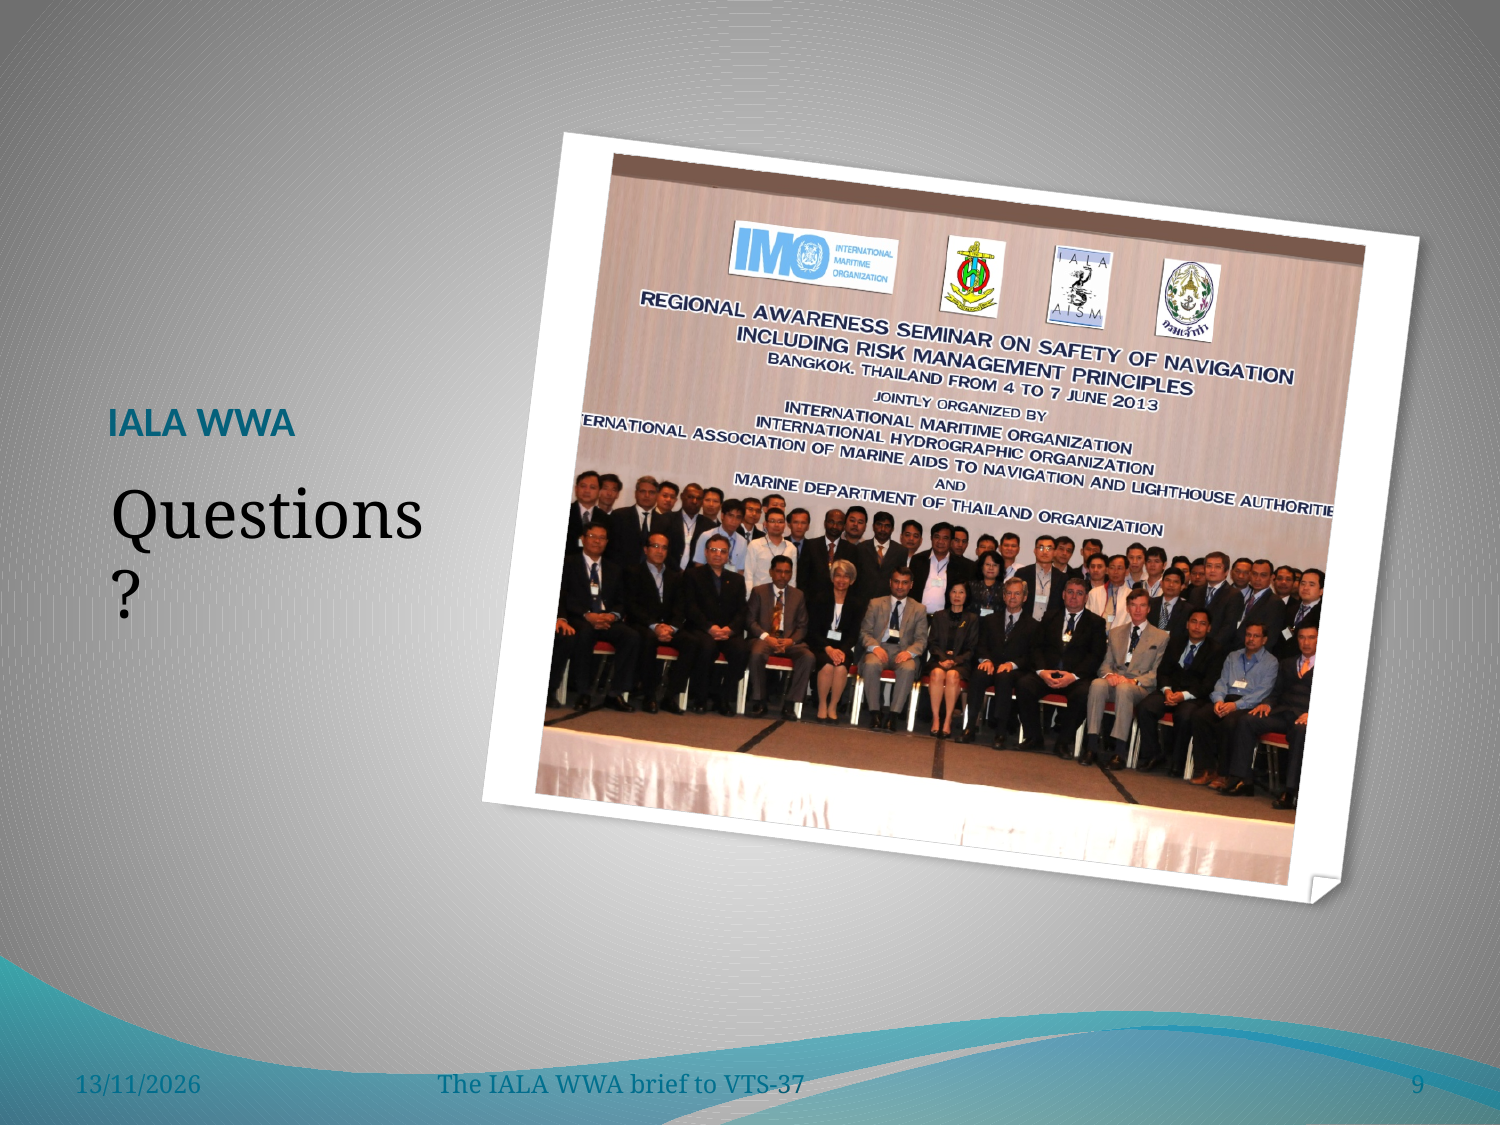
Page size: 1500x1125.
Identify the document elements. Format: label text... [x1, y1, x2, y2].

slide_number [75, 1042, 425, 1103]
footer The IALA WWA brief to VTS-37 [437, 1042, 988, 1103]
title IALA WWA [99, 193, 463, 453]
list Questions? [99, 464, 463, 822]
slide_number 9 [1325, 1042, 1425, 1103]
picture [1333, 242, 1365, 503]
picture [571, 154, 1330, 842]
picture [536, 552, 566, 796]
picture [1023, 852, 1291, 885]
